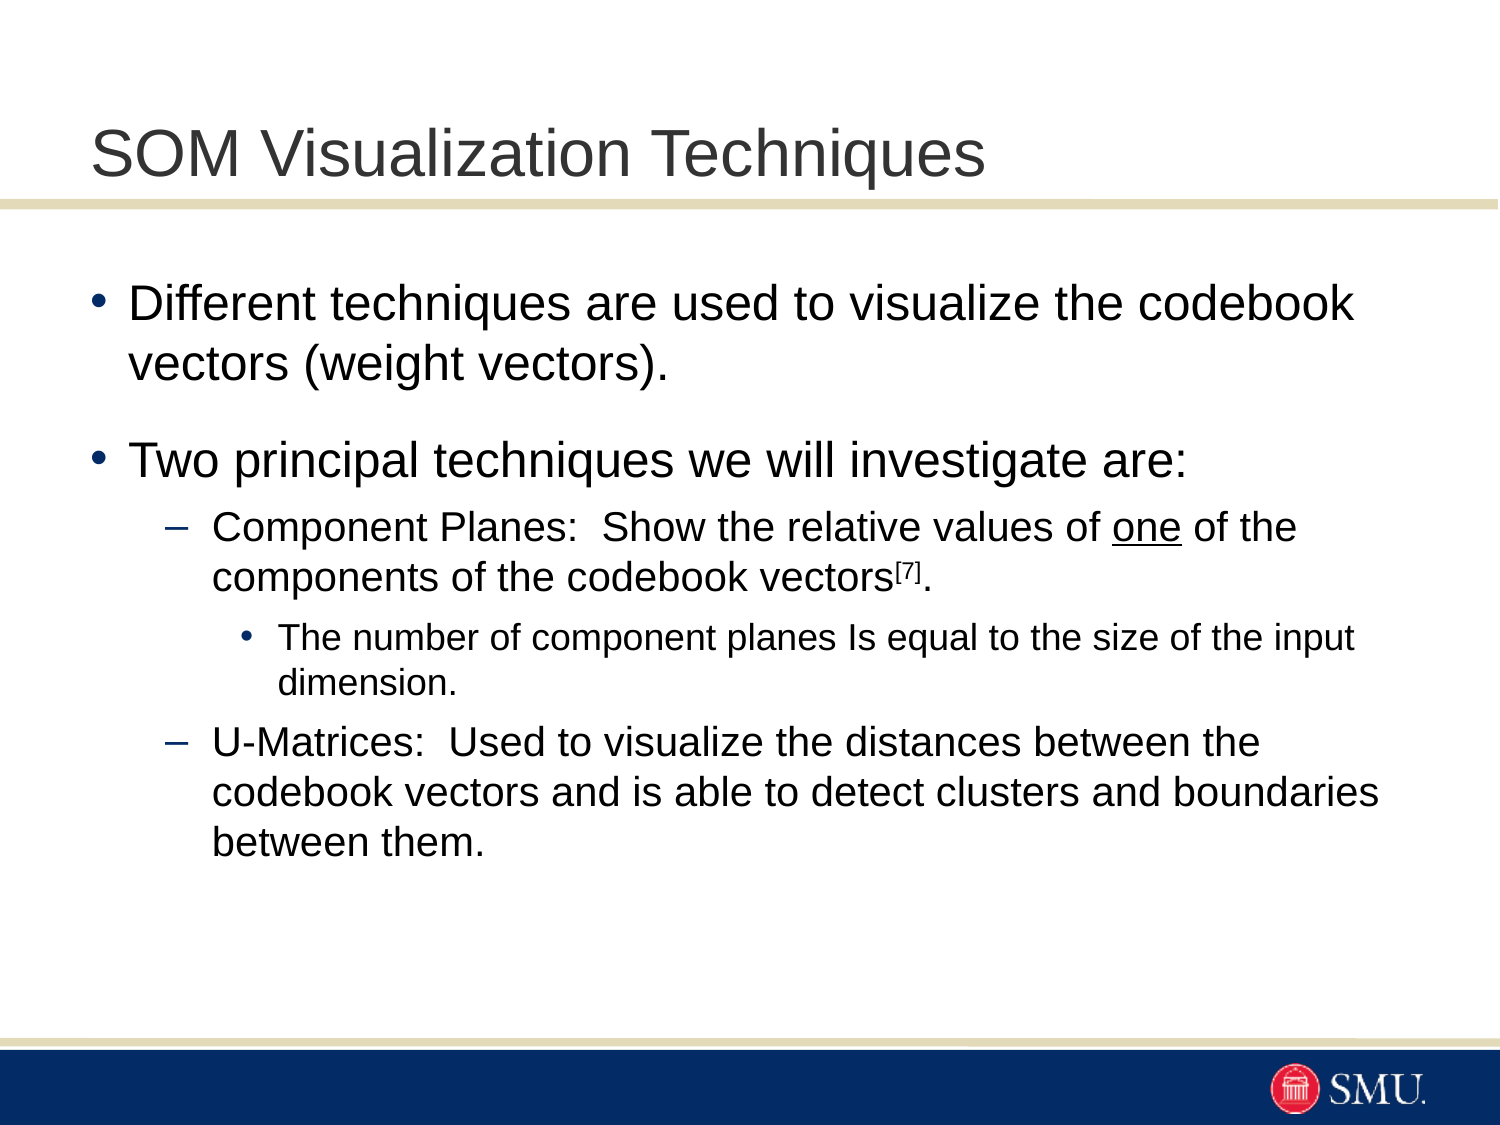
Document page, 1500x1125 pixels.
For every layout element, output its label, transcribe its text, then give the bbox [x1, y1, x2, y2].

picture [1270, 1063, 1425, 1114]
title SOM Visualization Techniques [75, 9, 1425, 198]
list Different techniques are used to visualize the codebook vectors (weight vectors). Two principal techniques we will investigate are: Component Planes: Show the relative values of one of the components of the codebook vectors[7]. The number of component planes Is equal to the size of the input dimension. U-Matrices: Used to visualize the distances between the codebook vectors and is able to detect clusters and boundaries between them. [75, 262, 1425, 1005]
